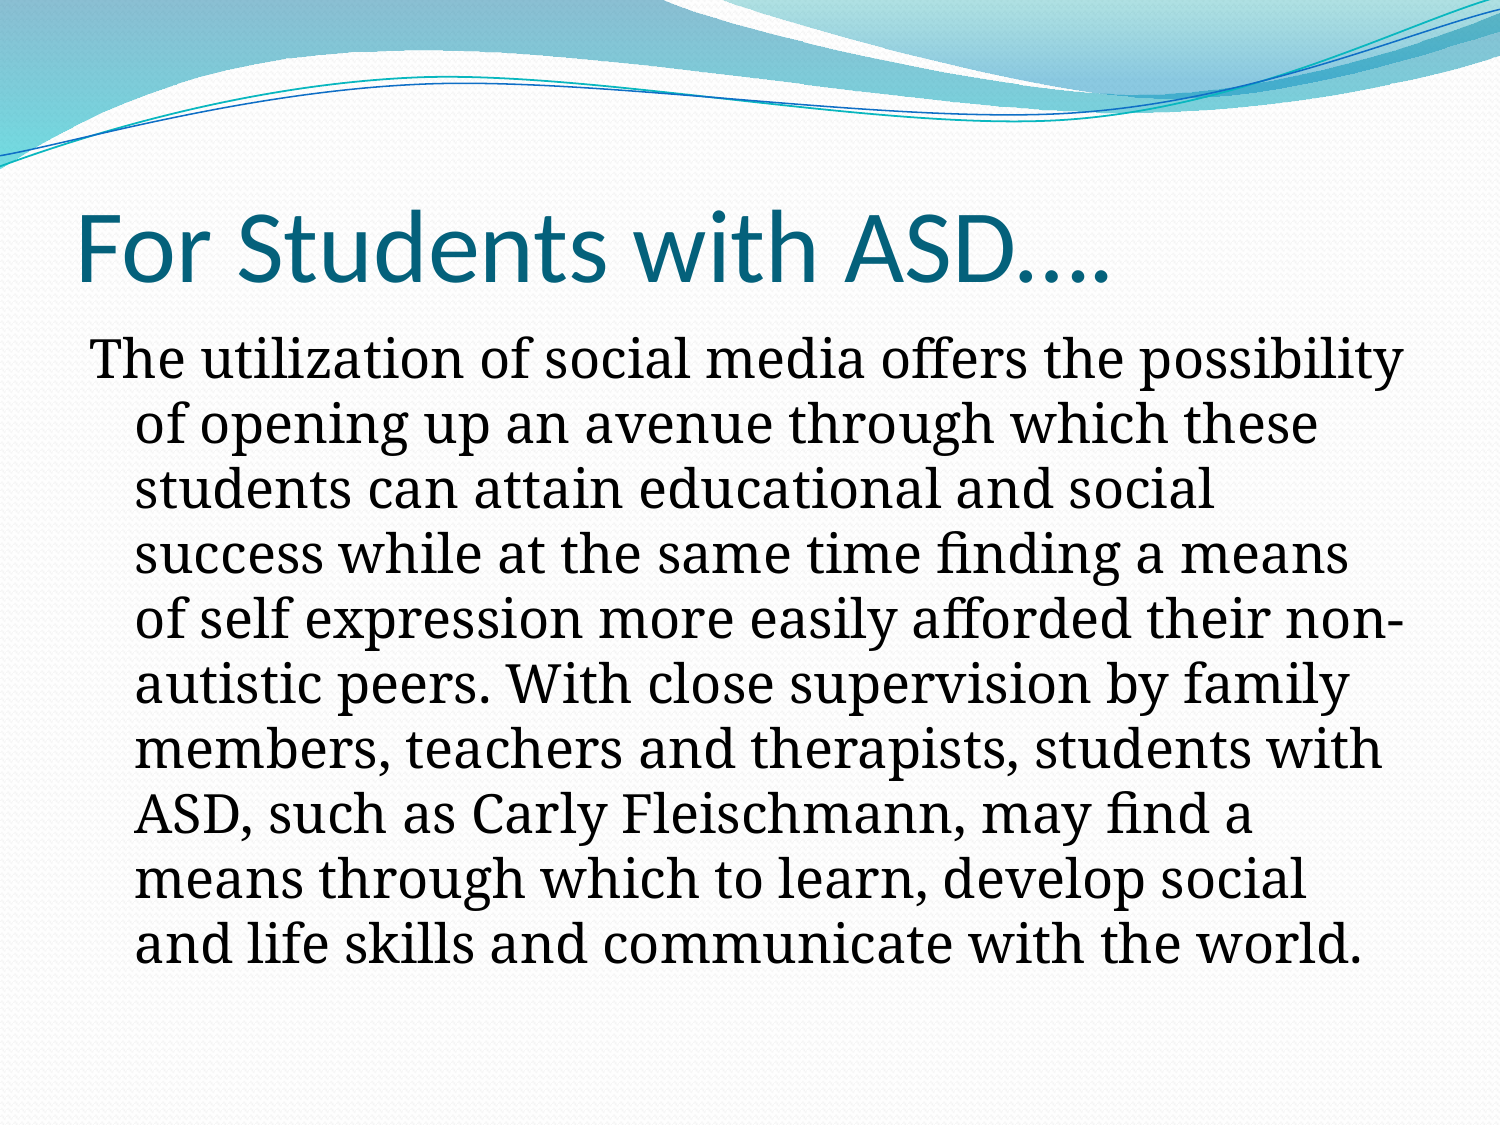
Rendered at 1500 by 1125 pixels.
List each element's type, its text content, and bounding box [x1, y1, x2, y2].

title For Students with ASD…. [75, 115, 1425, 303]
list The utilization of social media offers the possibility of opening up an avenue through which these students can attain educational and social success while at the same time finding a means of self expression more easily afforded their non-autistic peers. With close supervision by family members, teachers and therapists, students with ASD, such as Carly Fleischmann, may find a means through which to learn, develop social and life skills and communicate with the world. [75, 317, 1425, 1038]
